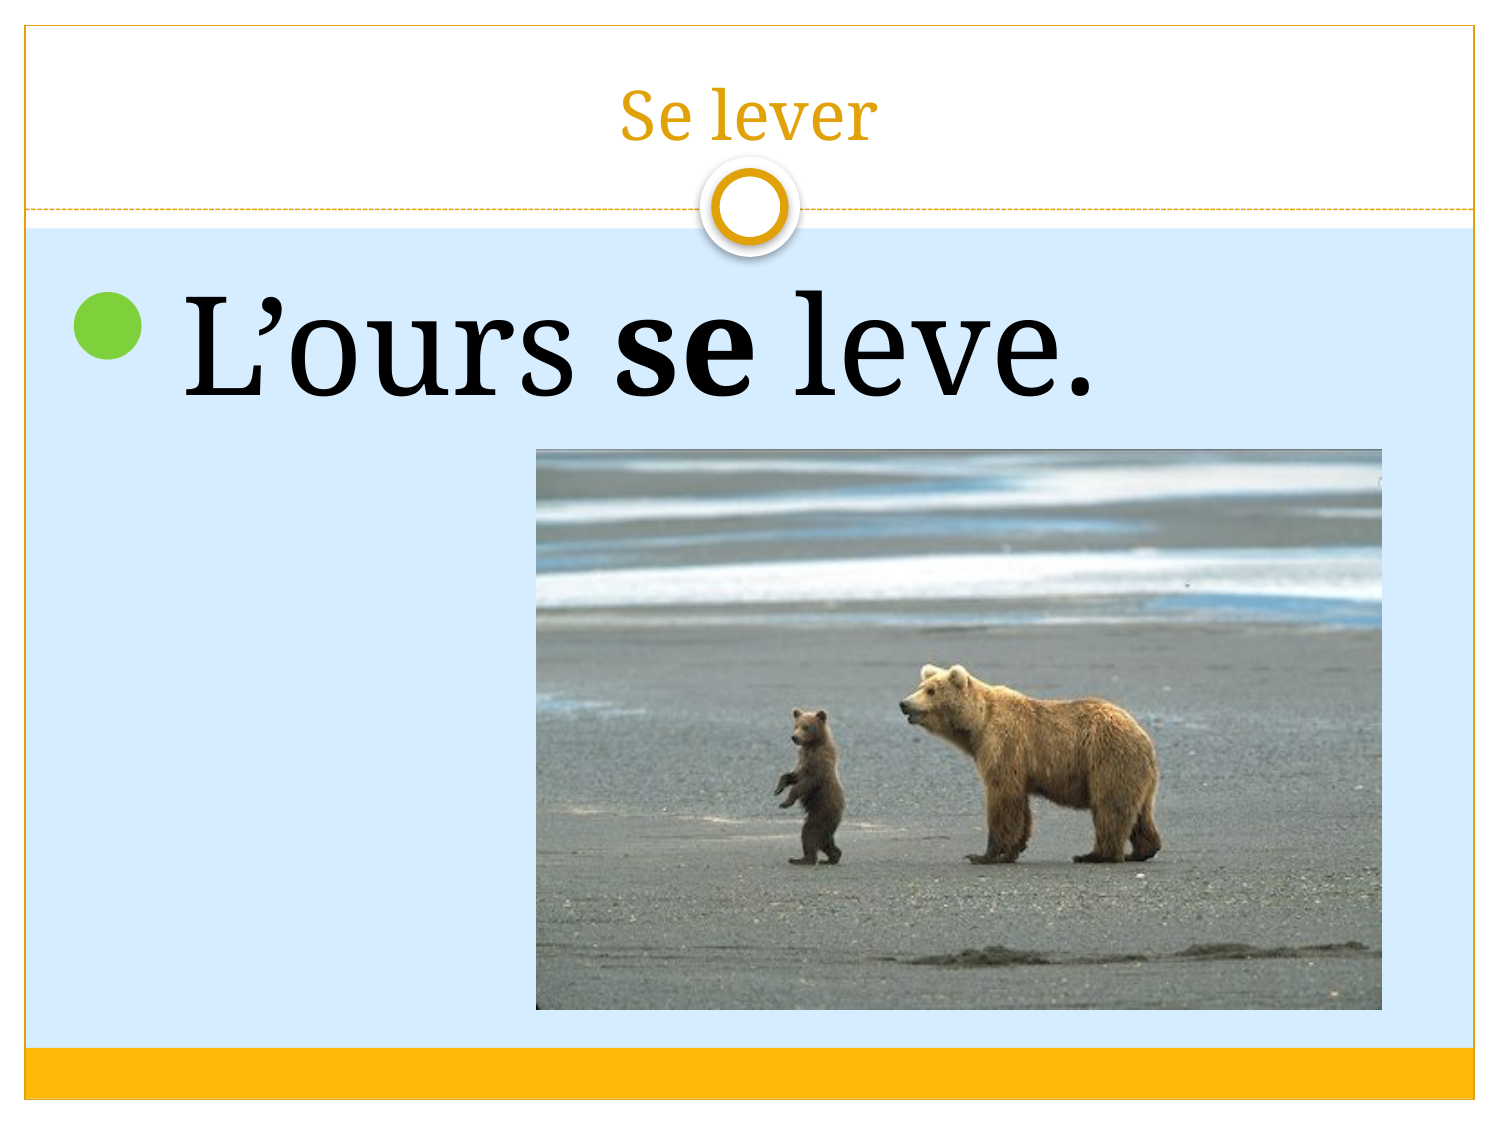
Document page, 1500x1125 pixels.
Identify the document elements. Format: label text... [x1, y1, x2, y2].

title Se lever [49, 37, 1450, 162]
list L’ours se leve. [49, 250, 1445, 1001]
picture [536, 449, 1382, 1010]
